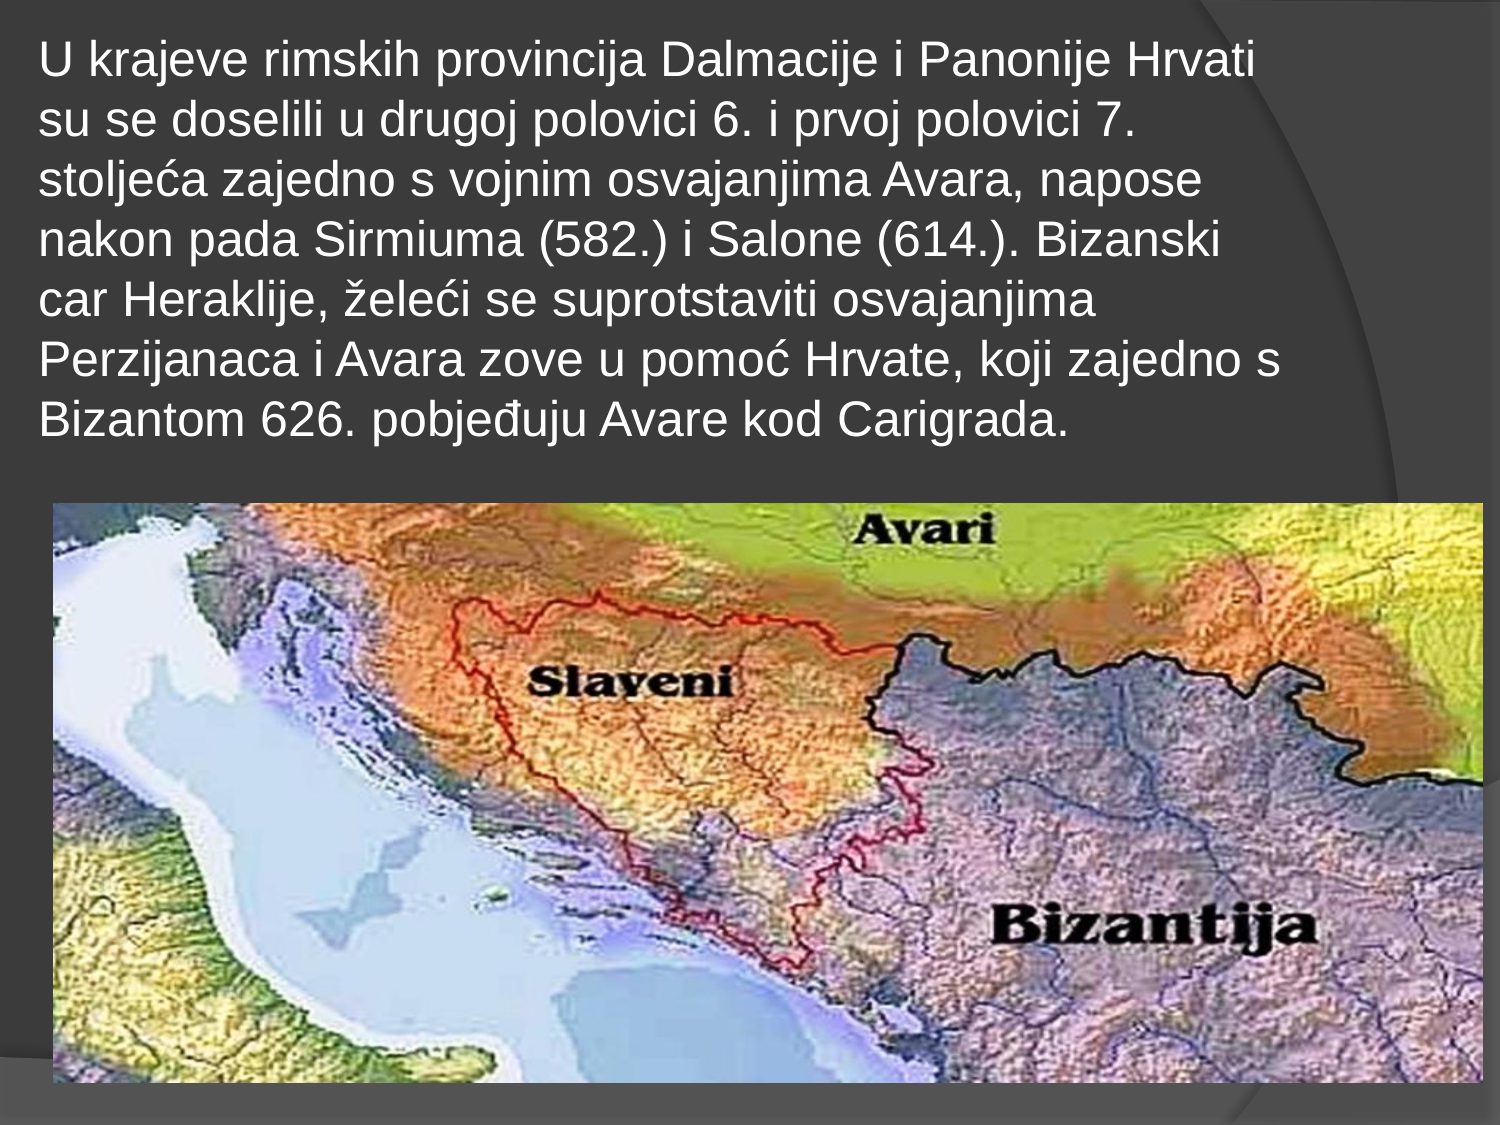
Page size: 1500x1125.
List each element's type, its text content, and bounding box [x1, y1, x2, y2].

list U krajeve rimskih provincija Dalmacije i Panonije Hrvati su se doselili u drugoj polovici 6. i prvoj polovici 7. stoljeća zajedno s vojnim osvajanjima Avara, napose nakon pada Sirmiuma (582.) i Salone (614.). Bizanski car Heraklije, želeći se suprotstaviti osvajanjima Perzijanaca i Avara zove u pomoć Hrvate, koji zajedno s Bizantom 626. pobjeđuju Avare kod Carigrada. [17, 19, 1300, 480]
picture [52, 503, 1483, 1083]
